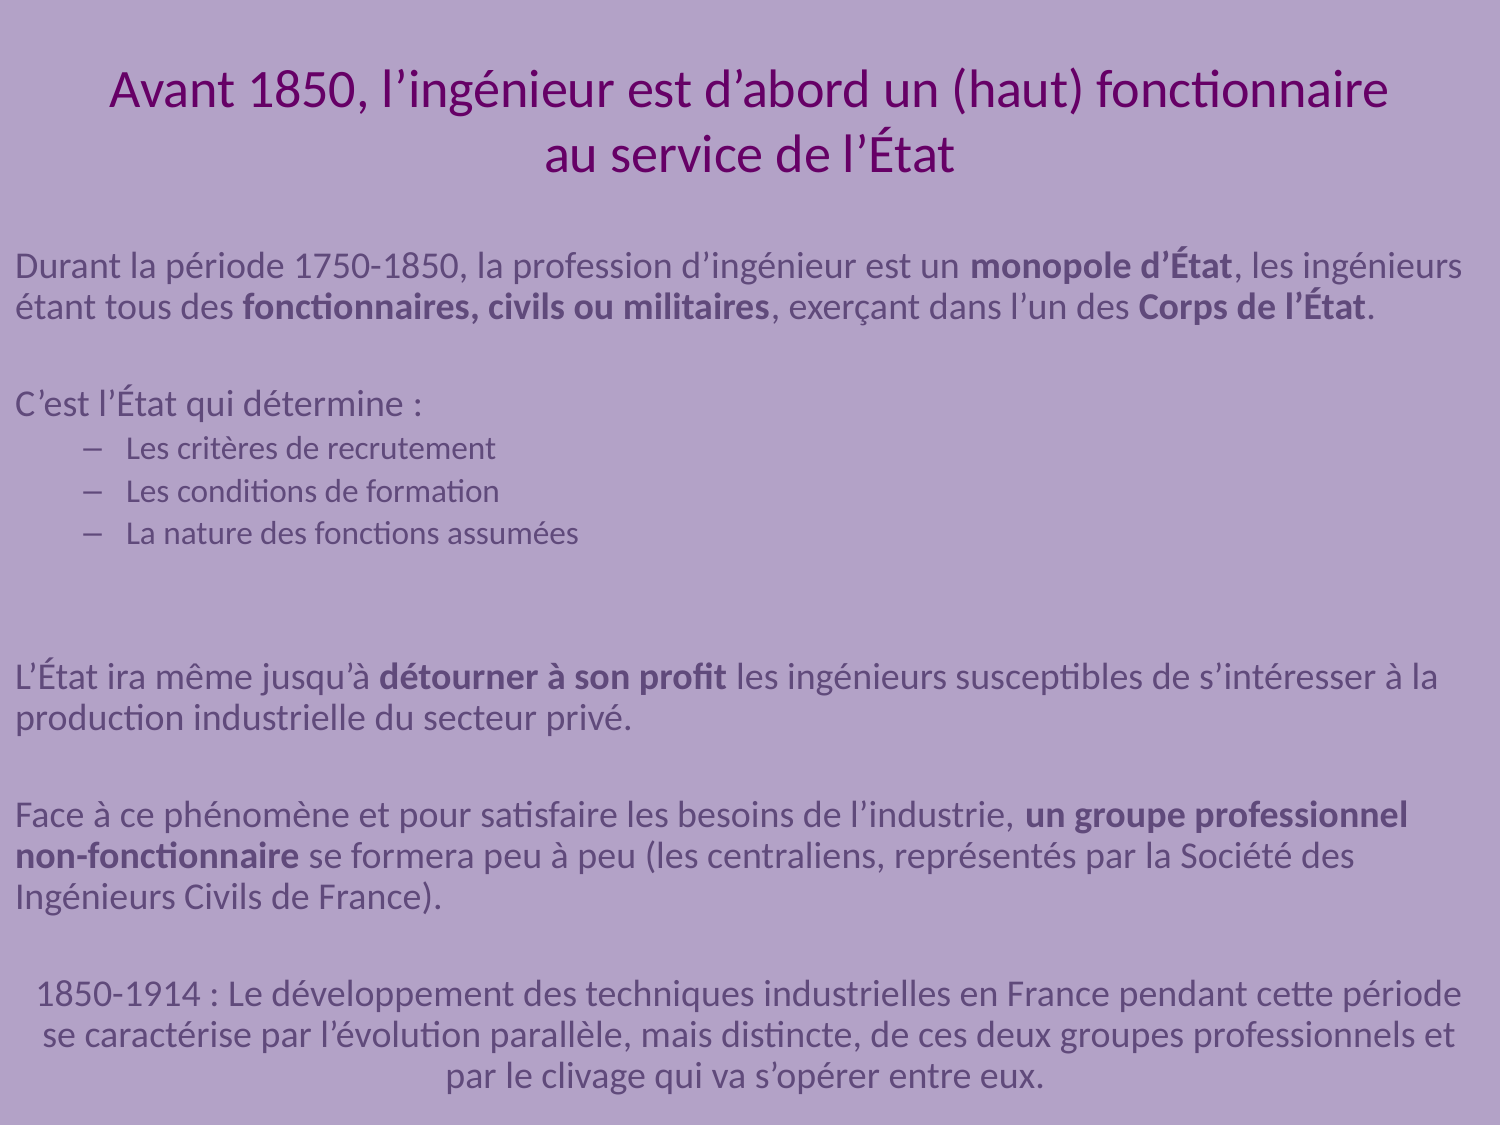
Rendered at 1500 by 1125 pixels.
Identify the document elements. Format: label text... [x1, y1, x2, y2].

list Durant la période 1750-1850, la profession d’ingénieur est un monopole d’État, les ingénieurs étant tous des fonctionnaires, civils ou militaires, exerçant dans l’un des Corps de l’État. C’est l’État qui détermine : Les critères de recrutement Les conditions de formation La nature des fonctions assumées L’État ira même jusqu’à détourner à son profit les ingénieurs susceptibles de s’intéresser à la production industrielle du secteur privé. Face à ce phénomène et pour satisfaire les besoins de l’industrie, un groupe professionnel non-fonctionnaire se formera peu à peu (les centraliens, représentés par la Société des Ingénieurs Civils de France). 1850-1914 : Le développement des techniques industrielles en France pendant cette période se caractérise par l’évolution parallèle, mais distincte, de ces deux groupes professionnels et par le clivage qui va s’opérer entre eux. [0, 238, 1500, 1125]
title Avant 1850, l’ingénieur est d’abord un (haut) fonctionnaire au service de l’État [75, 45, 1425, 192]
